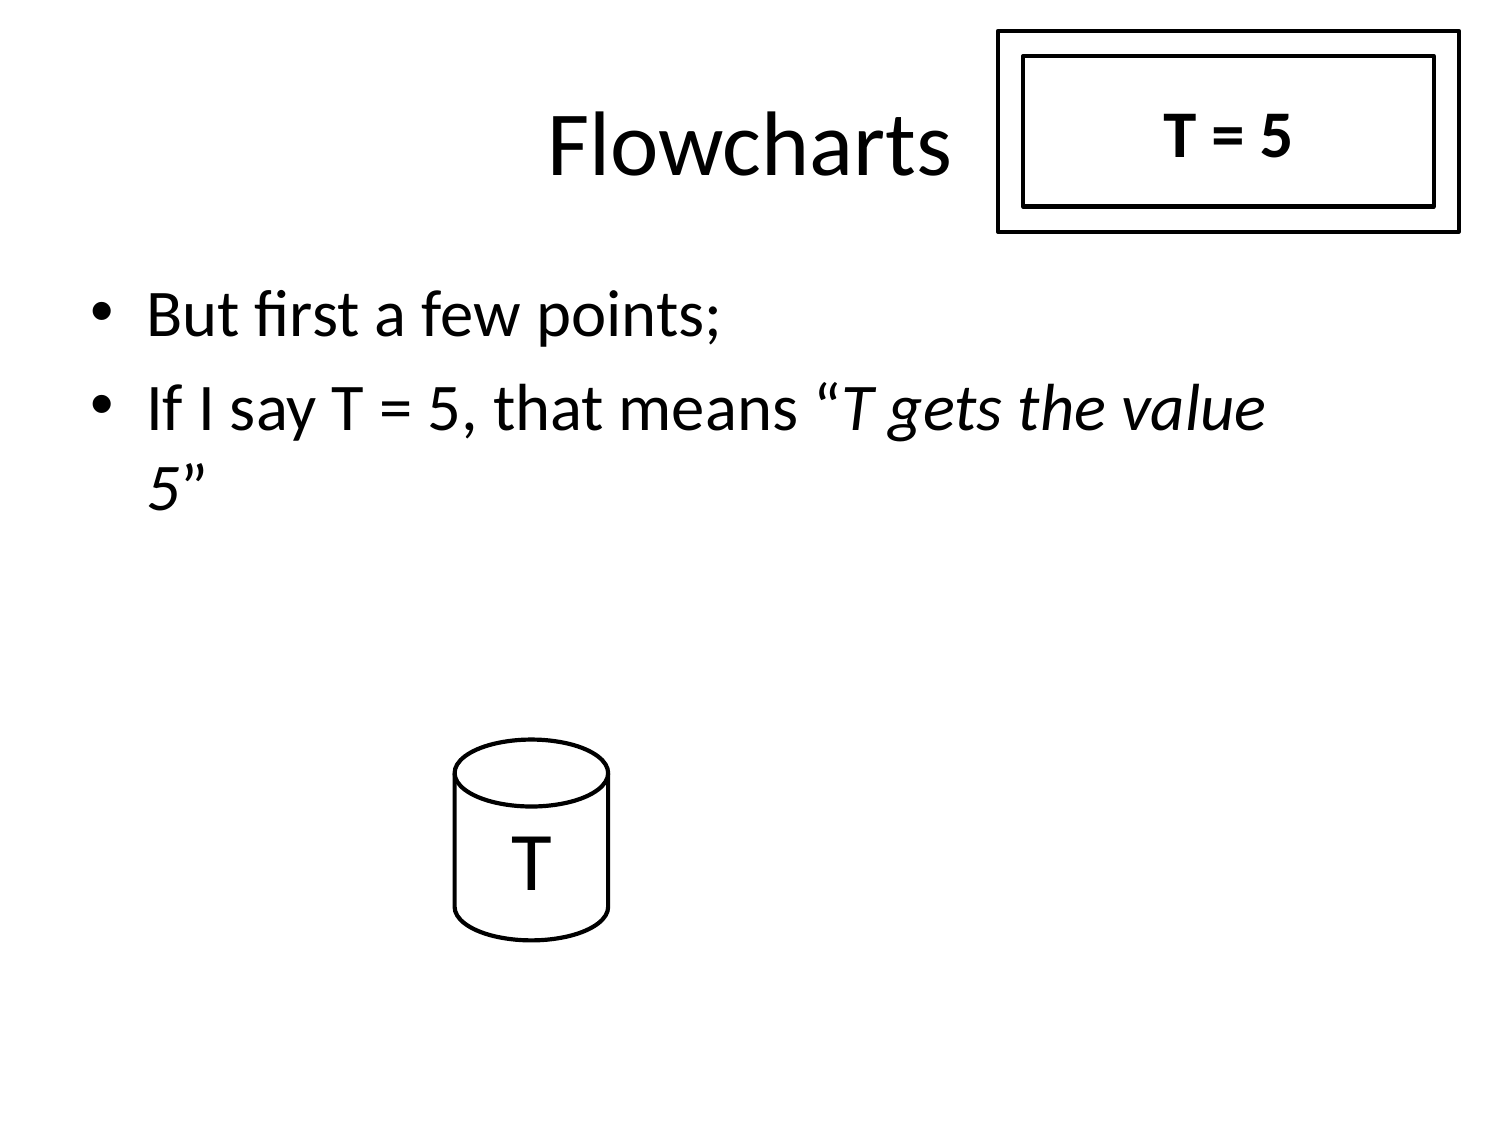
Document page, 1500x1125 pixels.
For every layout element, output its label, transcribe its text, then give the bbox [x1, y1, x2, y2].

title Flowcharts [75, 45, 996, 233]
text_box T [452, 737, 611, 943]
list But first a few points; If I say T = 5, that means “T gets the value 5” [75, 262, 1317, 1005]
text_box T = 5 [996, 29, 1461, 234]
title Flowcharts [1025, 58, 1425, 204]
